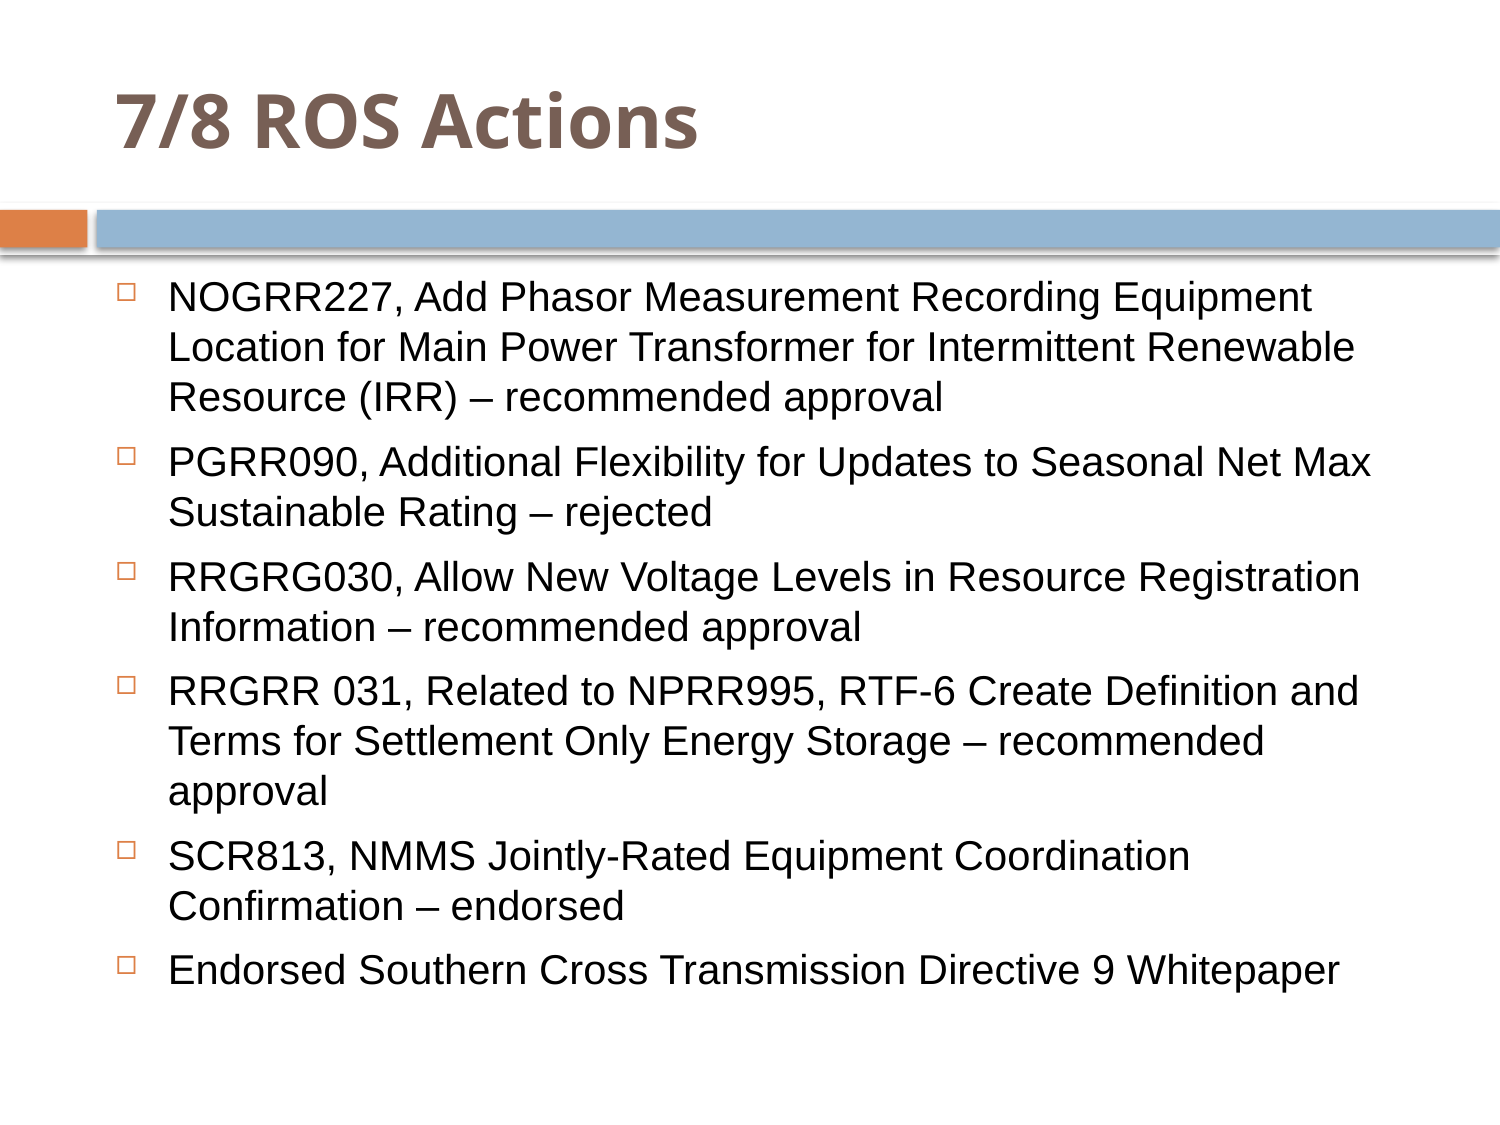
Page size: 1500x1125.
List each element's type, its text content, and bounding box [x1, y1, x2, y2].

list NOGRR227, Add Phasor Measurement Recording Equipment Location for Main Power Transformer for Intermittent Renewable Resource (IRR) – recommended approval PGRR090, Additional Flexibility for Updates to Seasonal Net Max Sustainable Rating – rejected RRGRG030, Allow New Voltage Levels in Resource Registration Information – recommended approval RRGRR 031, Related to NPRR995, RTF-6 Create Definition and Terms for Settlement Only Energy Storage – recommended approval SCR813, NMMS Jointly-Rated Equipment Coordination Confirmation – endorsed Endorsed Southern Cross Transmission Directive 9 Whitepaper [100, 262, 1439, 1001]
title 7/8 ROS Actions [100, 37, 1439, 201]
